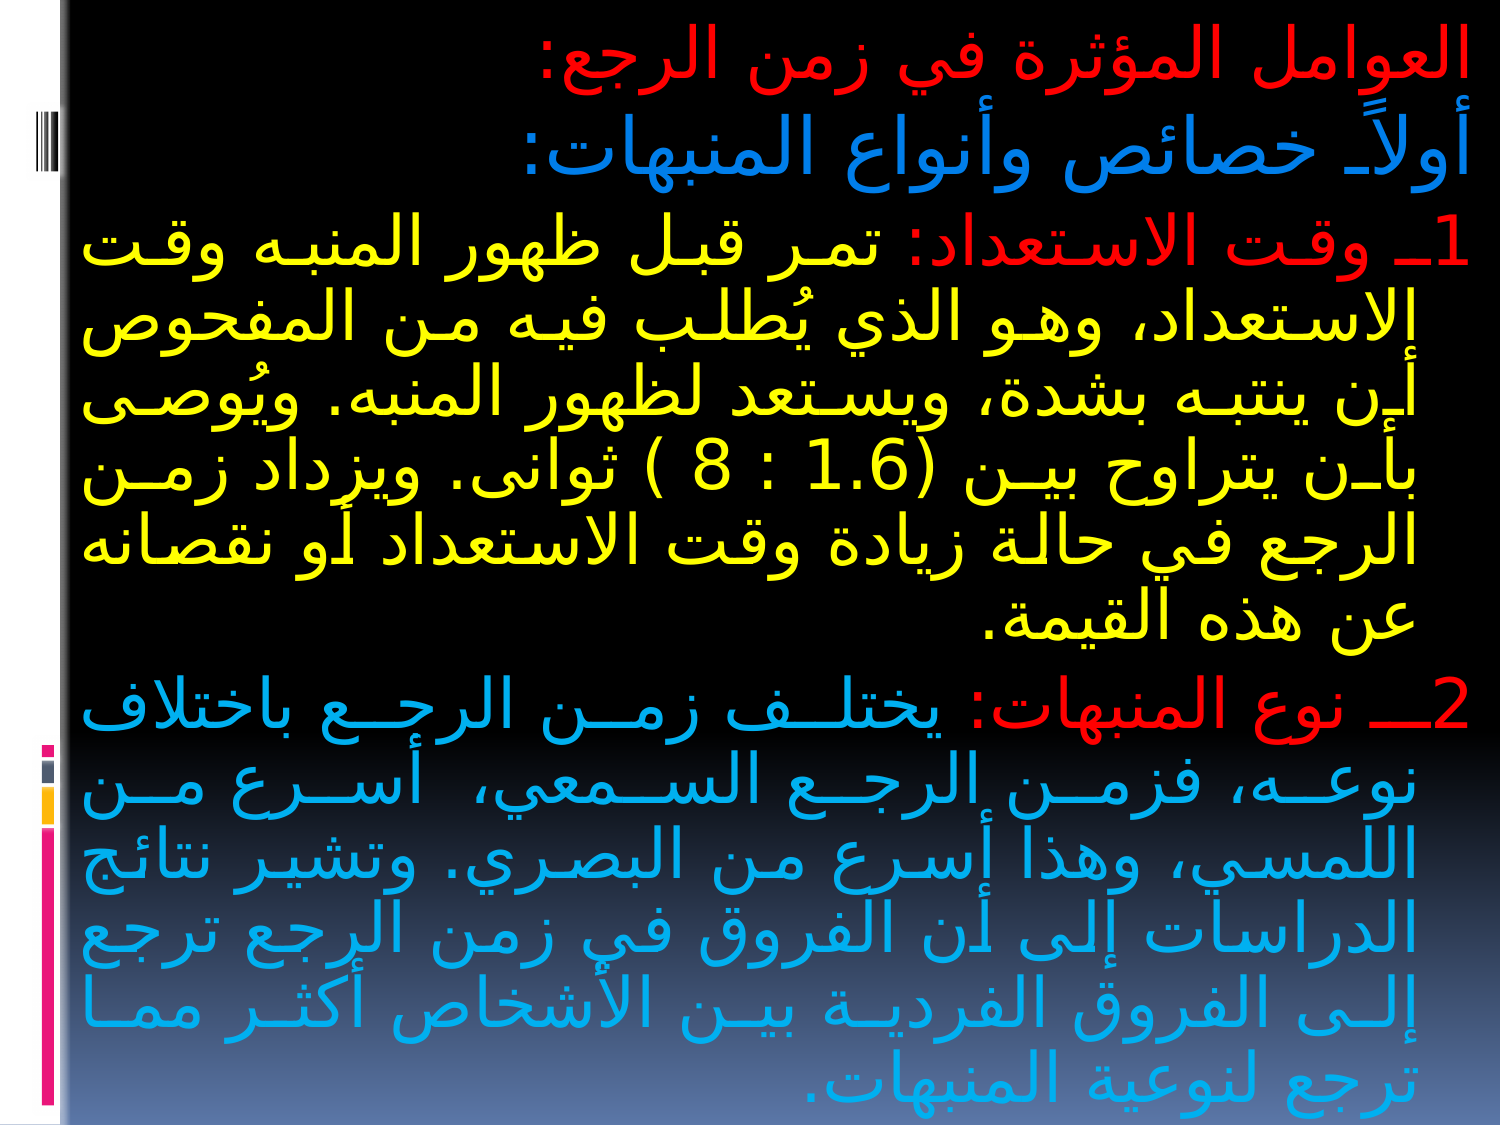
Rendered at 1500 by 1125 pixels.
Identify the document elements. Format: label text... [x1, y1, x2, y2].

list العوامل المؤثرة في زمن الرجع: أولاًـ خصائص وأنواع المنبهات: 1ـ وقت الاستعداد: تمر قبل ظهور المنبه وقت الاستعداد، وهو الذي يُطلب فيه من المفحوص أن ينتبه بشدة، ويستعد لظهور المنبه. ويُوصى بأن يتراوح بين (1.6 : 8 ) ثوانى. ويزداد زمن الرجع في حالة زيادة وقت الاستعداد أو نقصانه عن هذه القيمة. 2ـ نوع المنبهات: يختلف زمن الرجع باختلاف نوعه، فزمن الرجع السمعي، أسرع من اللمسي، وهذا أسرع من البصري. وتشير نتائج الدراسات إلى أن الفروق في زمن الرجع ترجع إلى الفروق الفردية بين الأشخاص أكثر مما ترجع لنوعية المنبهات. [64, 0, 1500, 1125]
